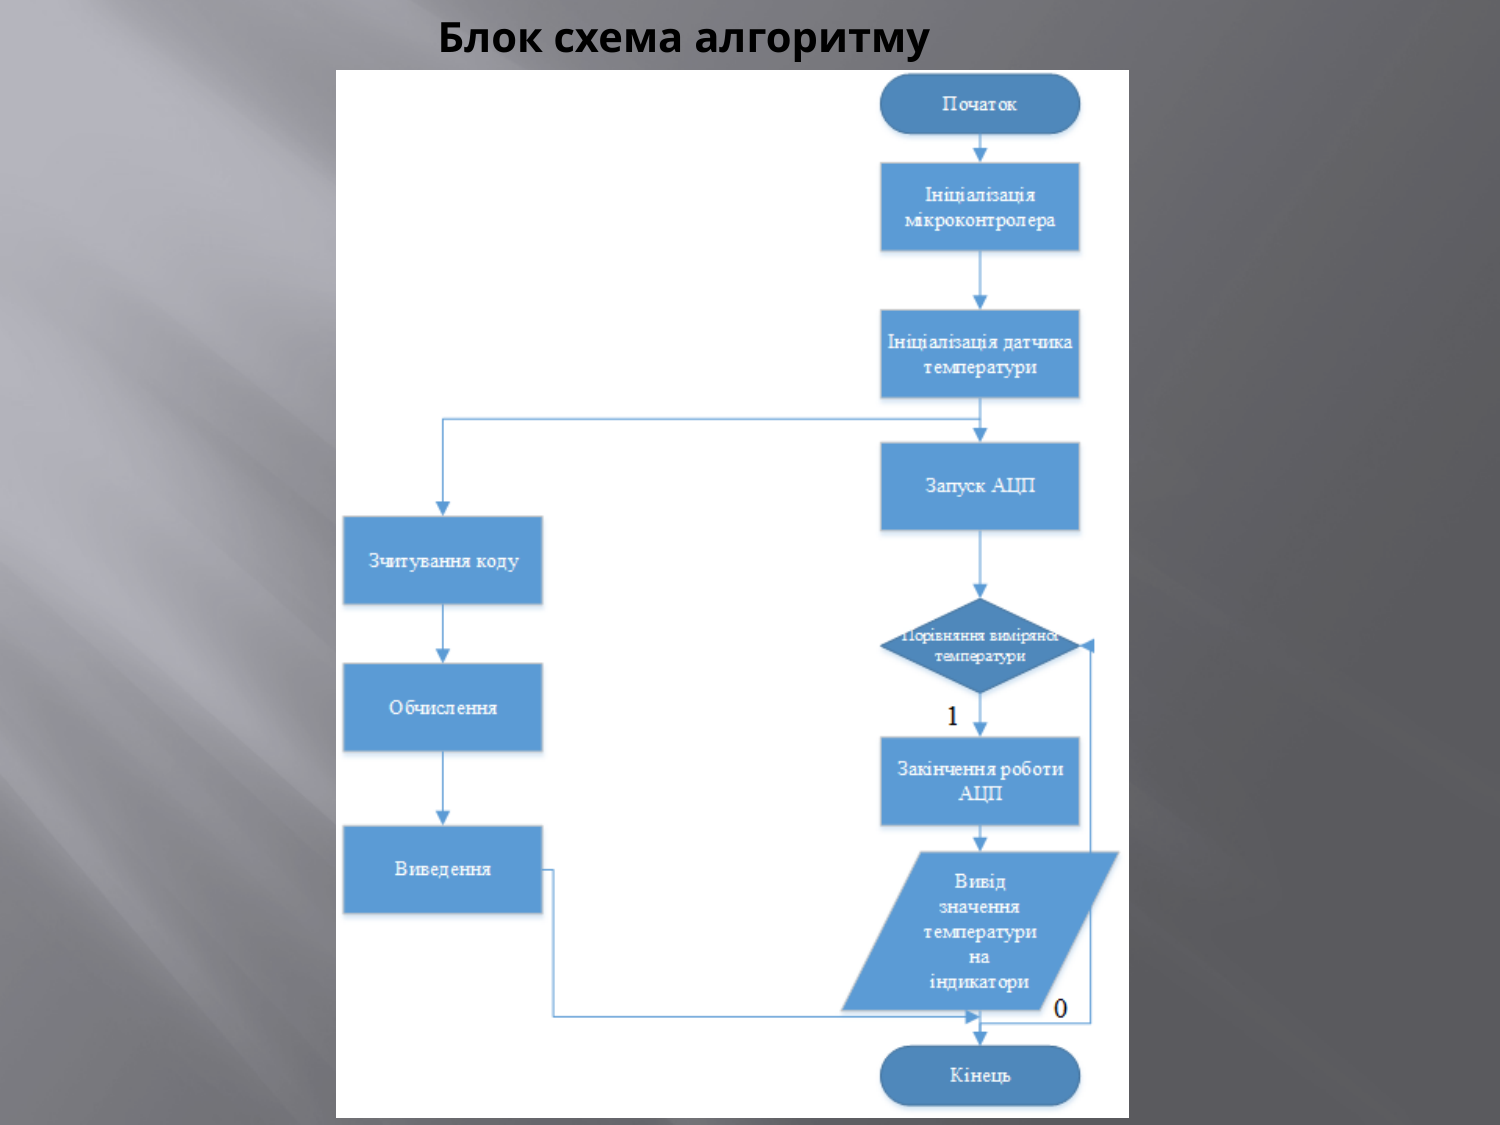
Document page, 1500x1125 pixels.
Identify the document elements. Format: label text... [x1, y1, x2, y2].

title Блок схема алгоритму [75, 0, 1294, 100]
picture [336, 70, 1129, 1118]
